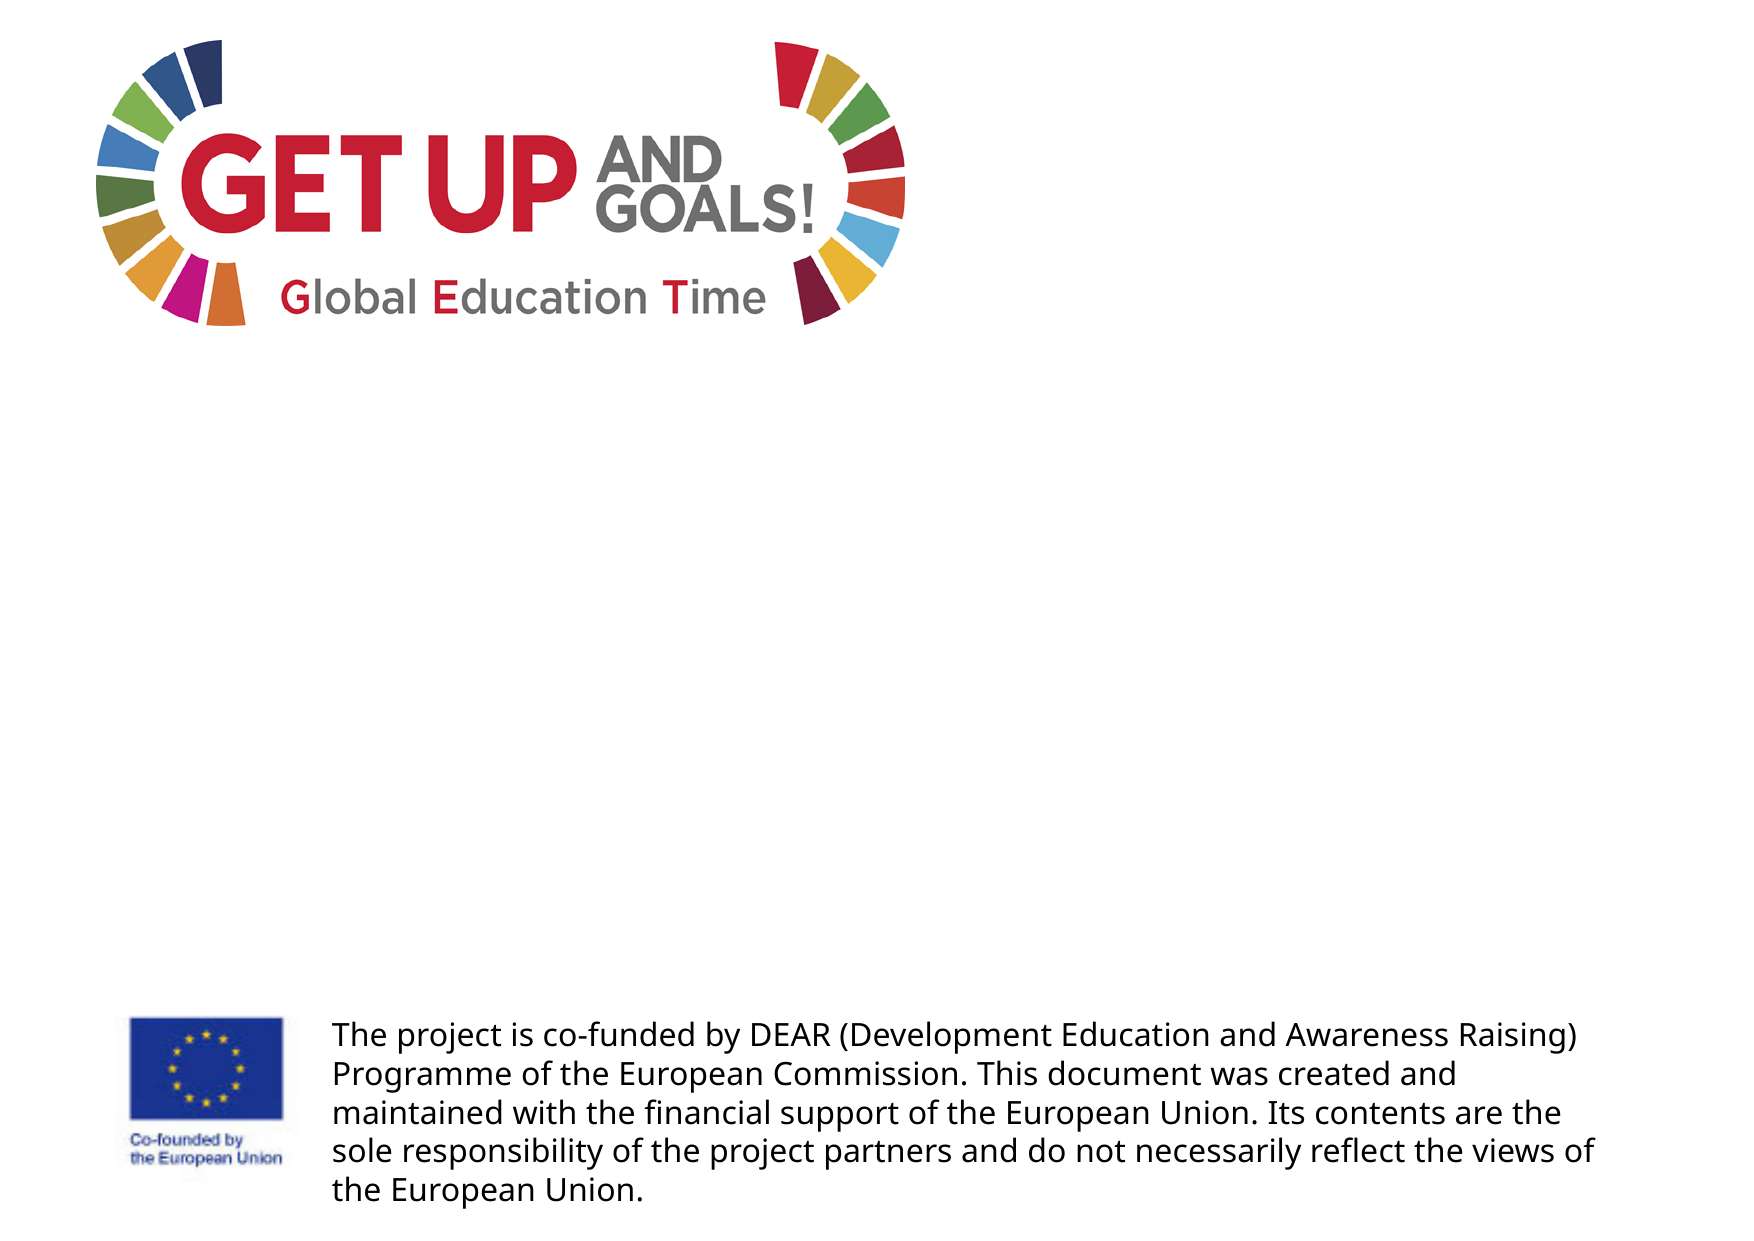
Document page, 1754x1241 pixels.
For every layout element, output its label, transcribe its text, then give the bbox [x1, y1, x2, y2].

text_box The project is co-funded by DEAR (Development Education and Awareness Raising) Programme of the European Commission. This document was created and maintained with the financial support of the European Union. Its contents are the sole responsibility of the project partners and do not necessarily reflect the views of the European Union. [317, 1007, 1639, 1216]
picture [96, 40, 905, 326]
picture [115, 999, 300, 1183]
